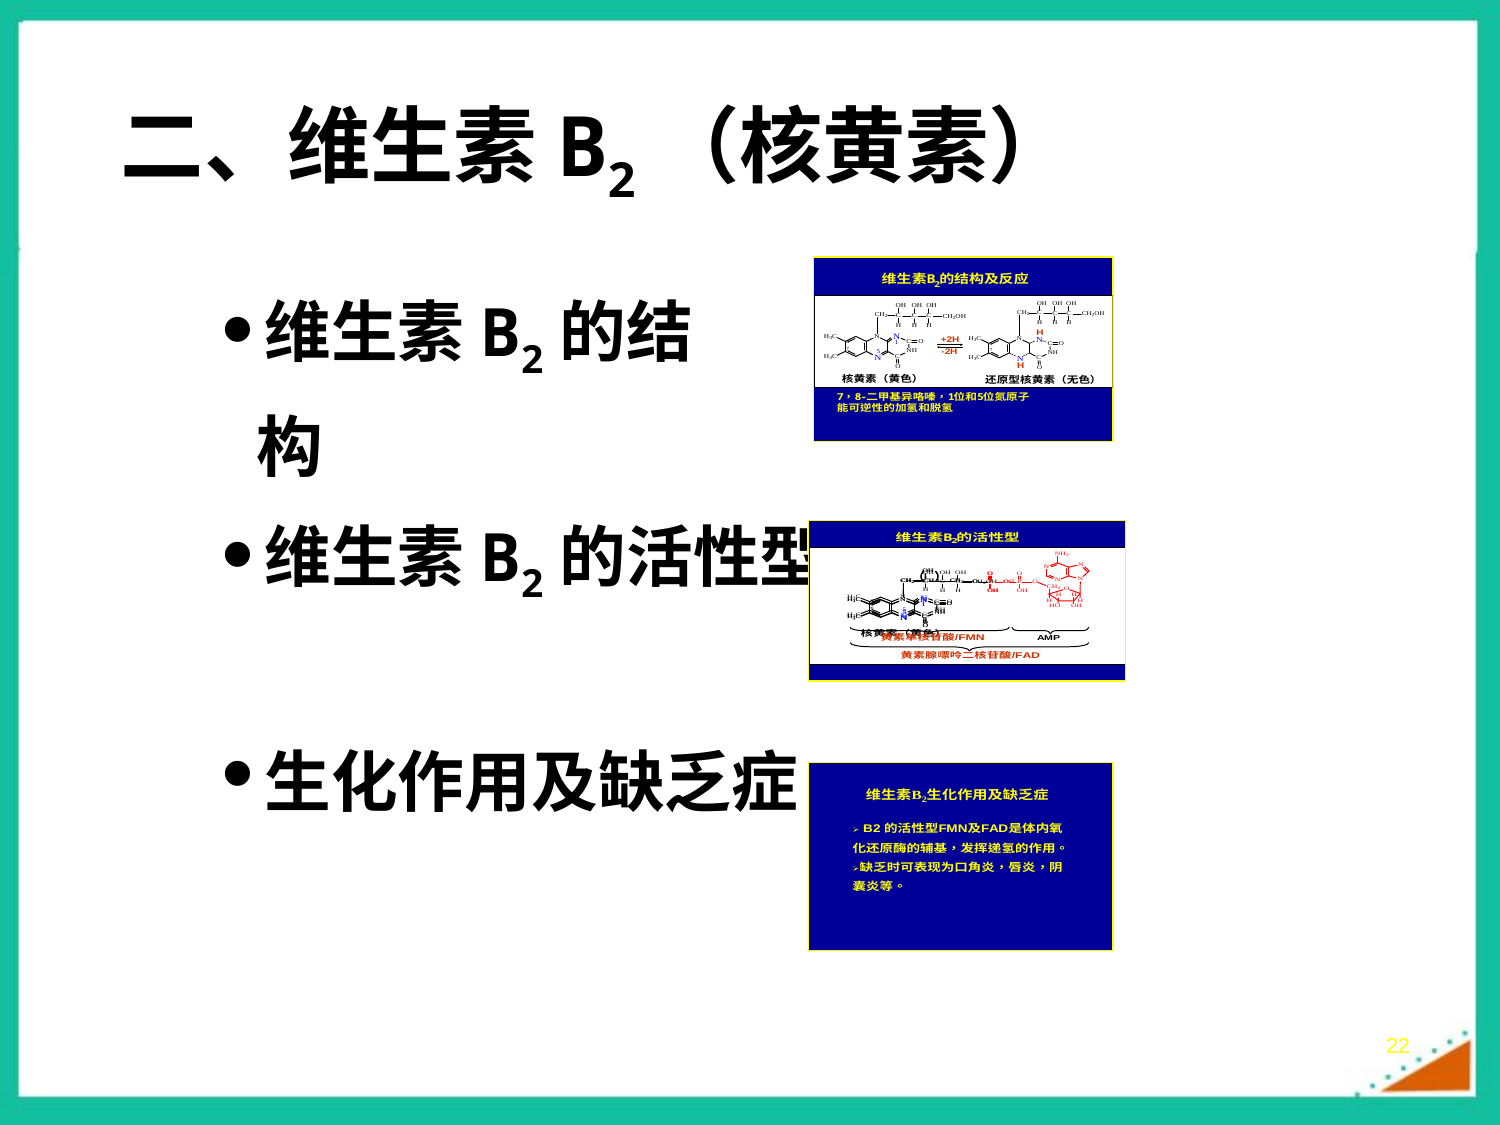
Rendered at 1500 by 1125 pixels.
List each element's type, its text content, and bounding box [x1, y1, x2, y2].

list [813, 257, 1113, 441]
text_box 二、维生素B2（核黄素） [0, 101, 1193, 199]
slide_number 22 [1074, 1024, 1425, 1103]
text_box 生化作用及缺乏症 [206, 716, 880, 827]
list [808, 521, 1126, 681]
text_box 维生素B2的活性型 [206, 479, 845, 613]
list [808, 762, 1113, 950]
text_box 维生素B2的结构 [206, 255, 774, 479]
picture [0, 0, 1500, 1125]
